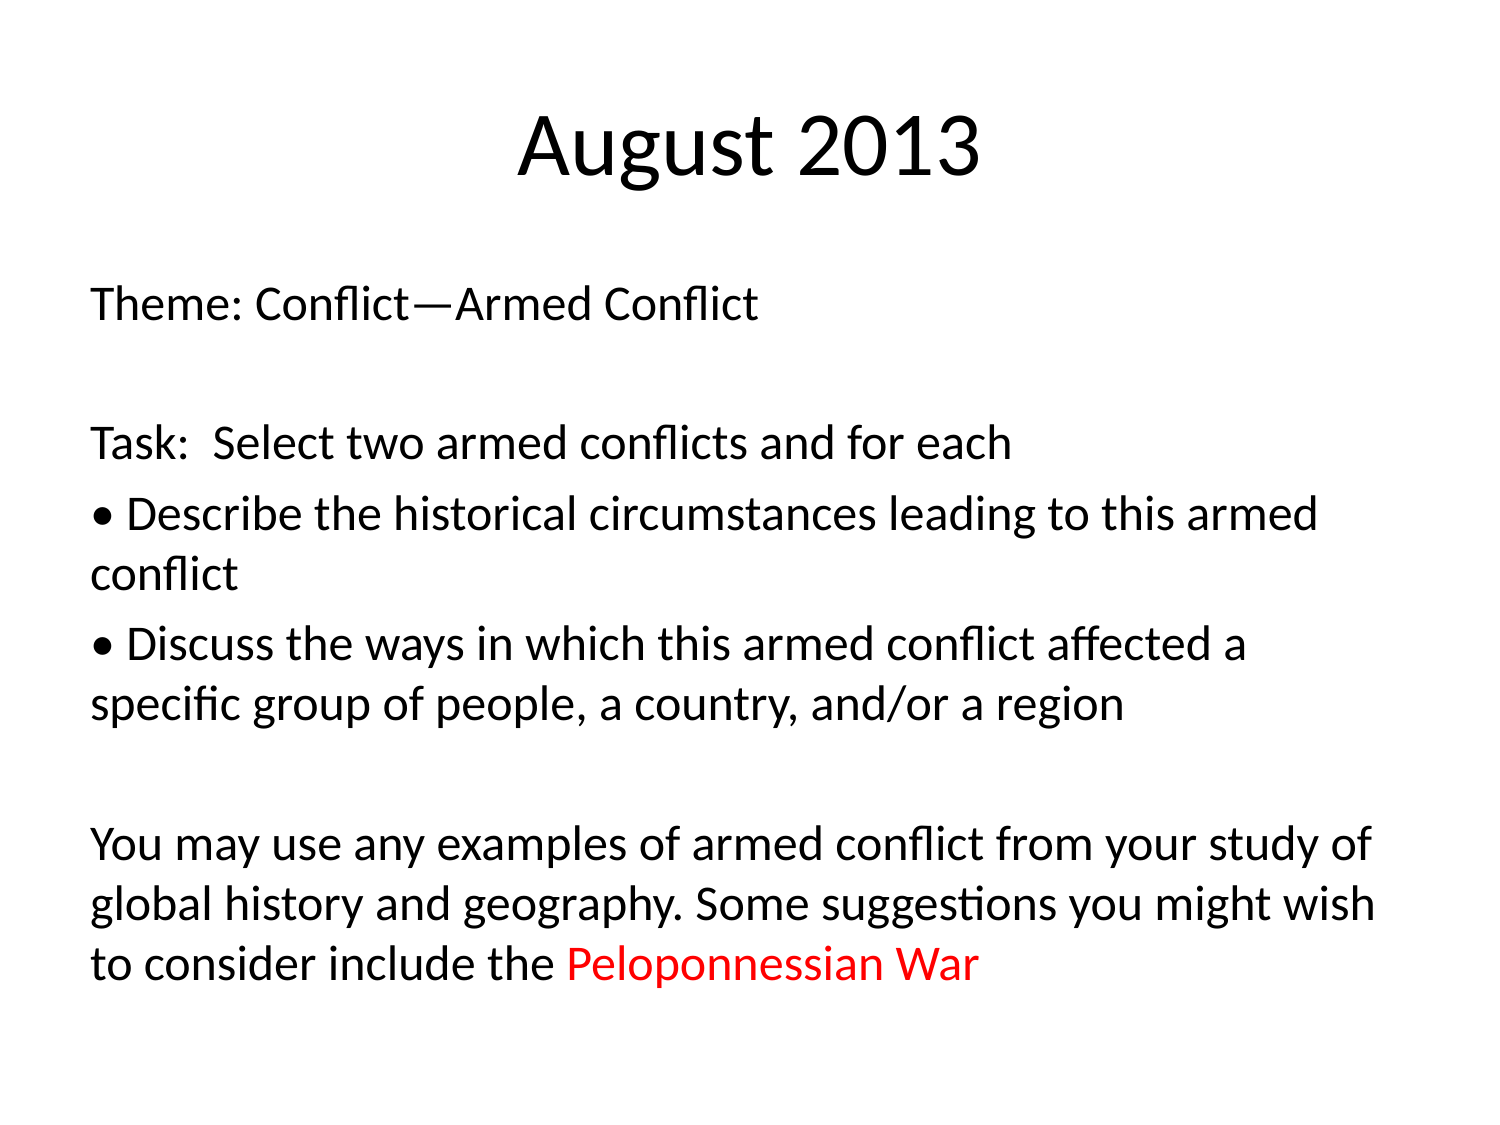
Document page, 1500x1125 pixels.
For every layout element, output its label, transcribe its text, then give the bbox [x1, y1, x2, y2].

list Theme: Conflict—Armed Conflict Task: Select two armed conflicts and for each • Describe the historical circumstances leading to this armed conflict • Discuss the ways in which this armed conflict affected a specific group of people, a country, and/or a region You may use any examples of armed conflict from your study of global history and geography. Some suggestions you might wish to consider include the Peloponnessian War [75, 262, 1425, 1005]
title August 2013 [75, 45, 1425, 233]
